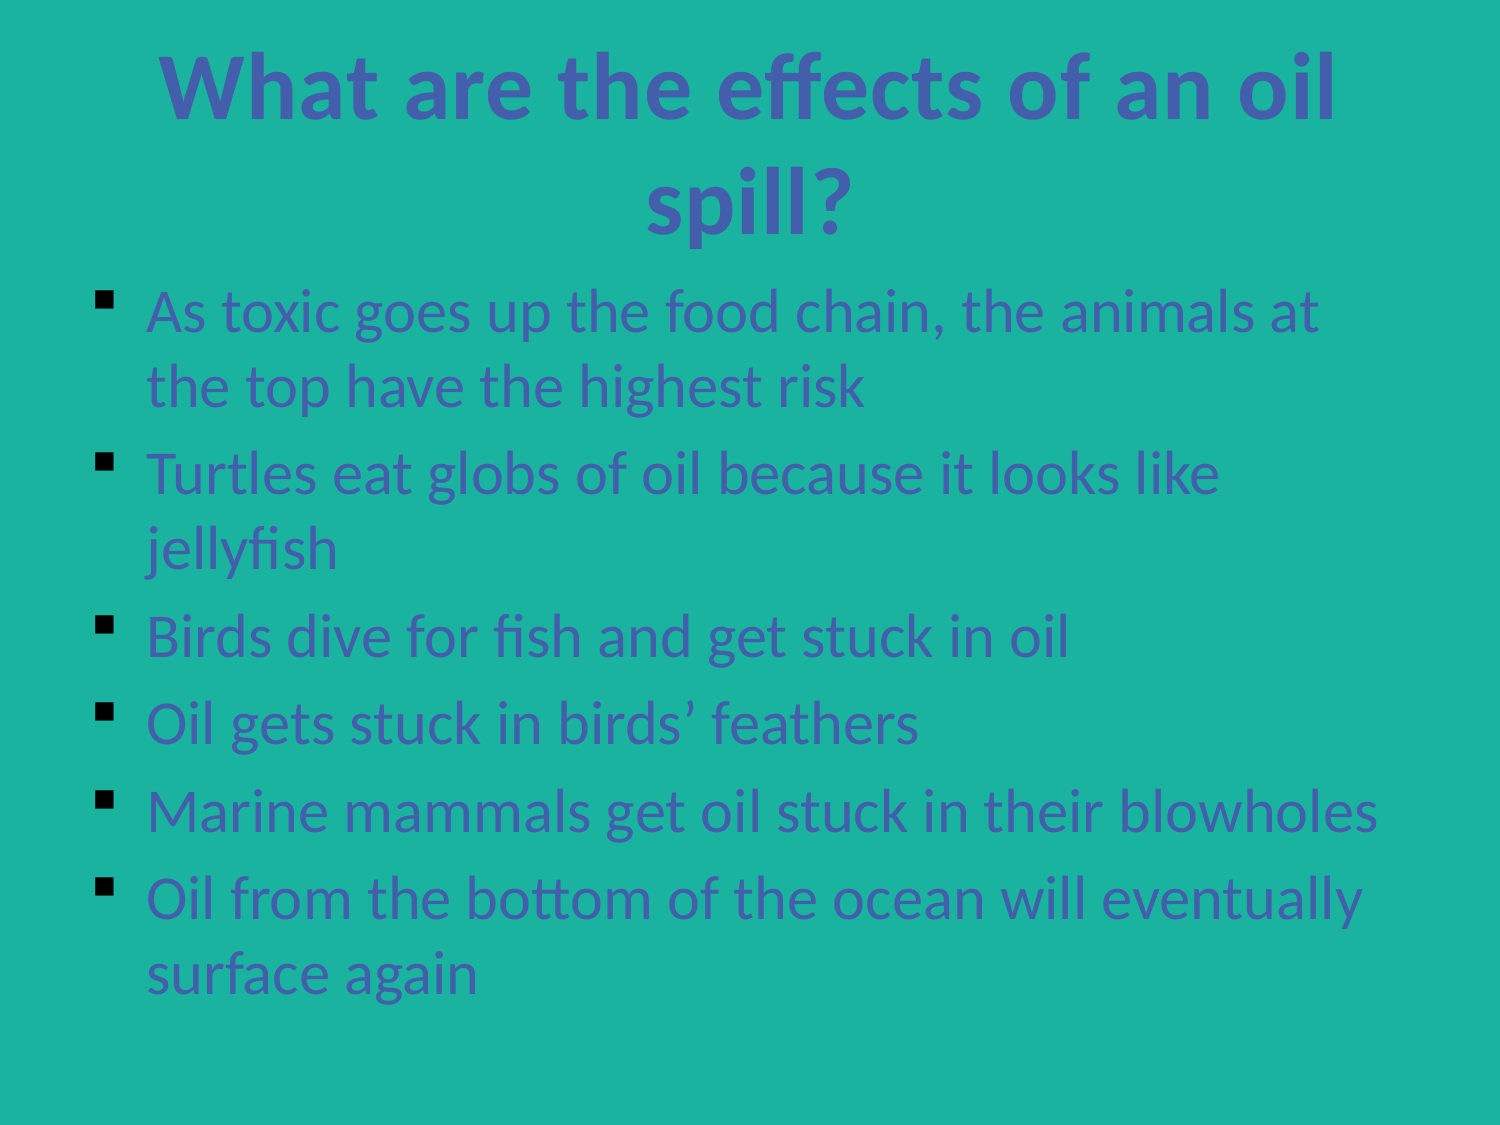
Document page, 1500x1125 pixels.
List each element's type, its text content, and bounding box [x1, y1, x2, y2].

title What are the effects of an oil spill? [75, 45, 1425, 233]
list As toxic goes up the food chain, the animals at the top have the highest risk Turtles eat globs of oil because it looks like jellyfish Birds dive for fish and get stuck in oil Oil gets stuck in birds’ feathers Marine mammals get oil stuck in their blowholes Oil from the bottom of the ocean will eventually surface again [75, 262, 1425, 1005]
